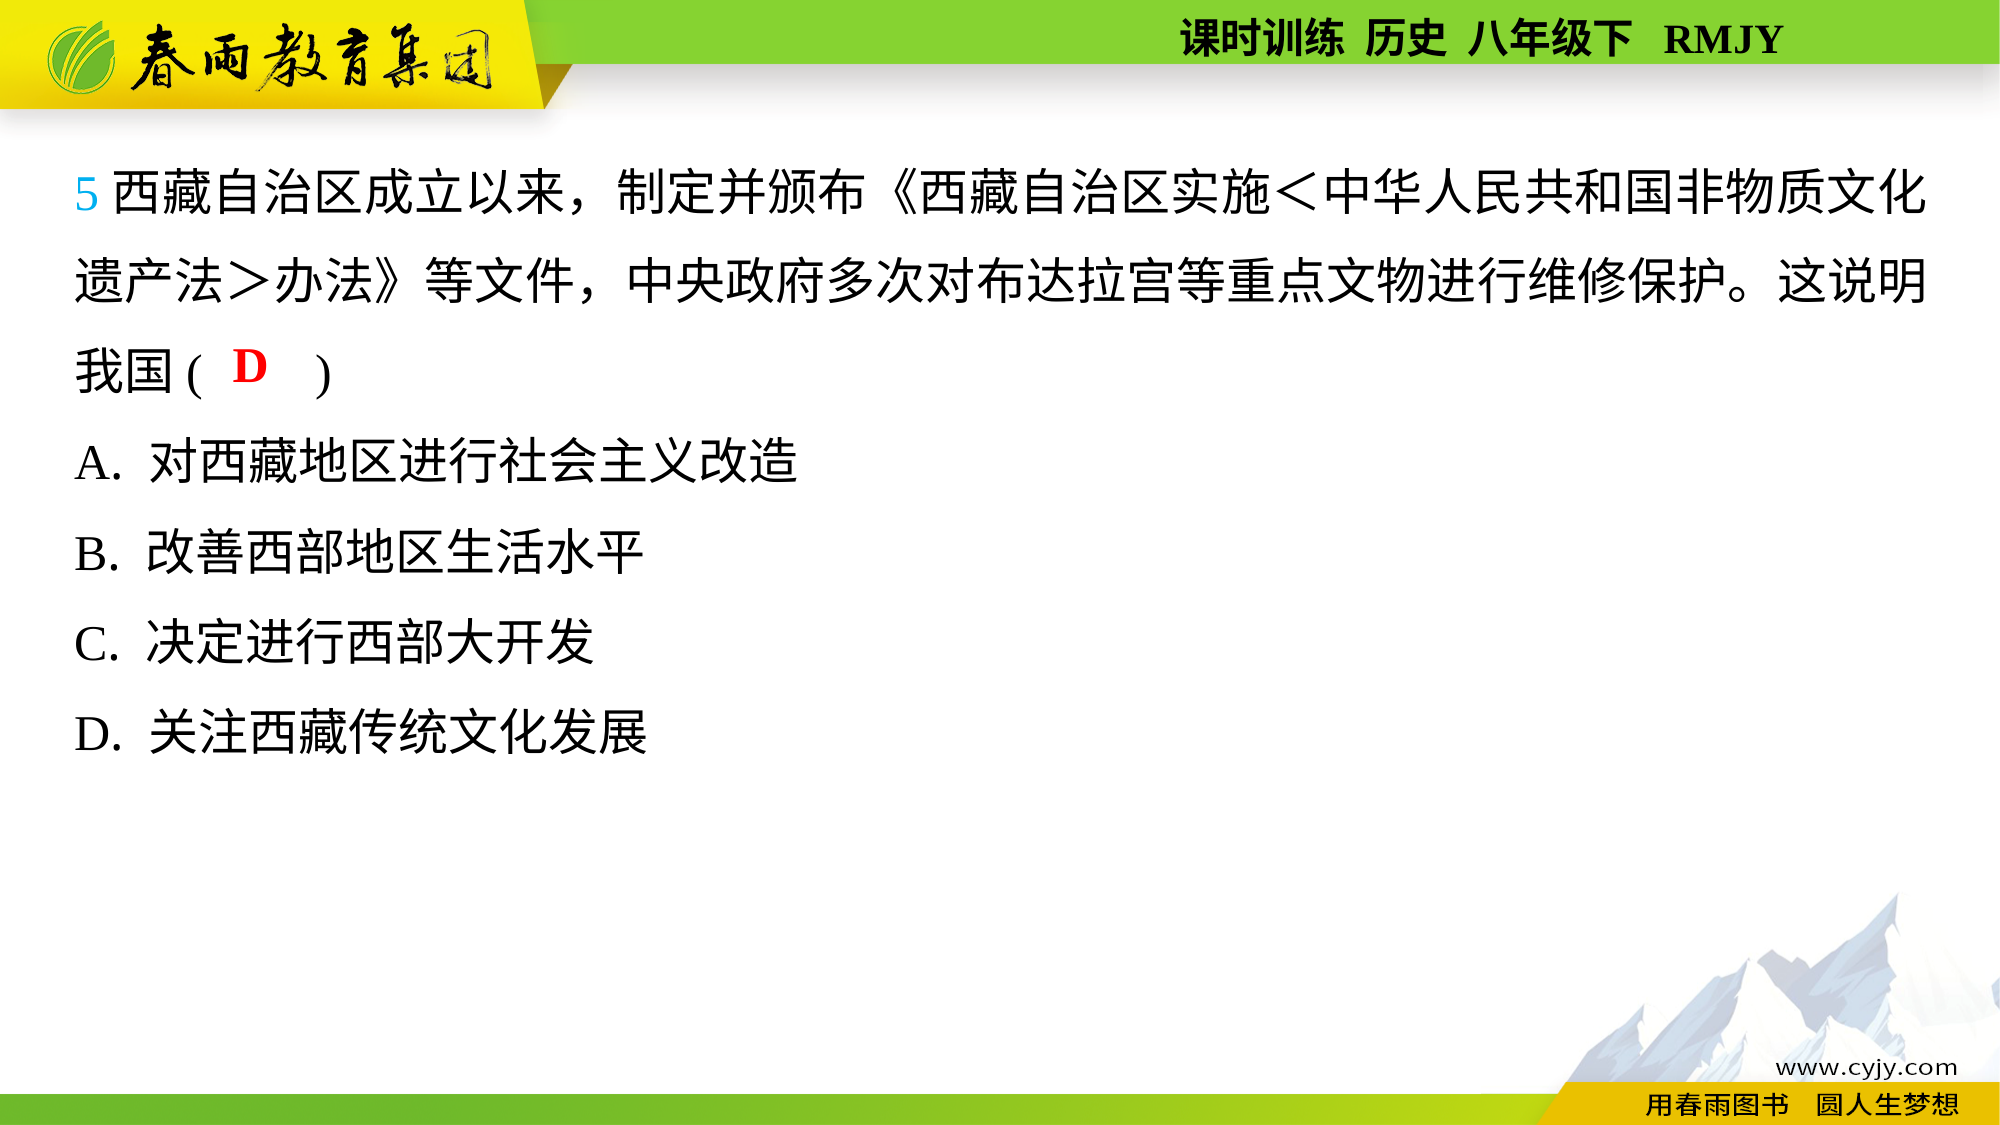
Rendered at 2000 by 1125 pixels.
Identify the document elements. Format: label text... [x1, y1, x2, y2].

text_box D [217, 324, 284, 400]
picture [0, 0, 2000, 1125]
list 5西藏自治区成立以来，制定并颁布《西藏自治区实施＜中华人民共和国非物质文化遗产法＞办法》等文件，中央政府多次对布达拉宫等重点文物进行维修保护。这说明我国( ) A. 对西藏地区进行社会主义改造 B. 改善西部地区生活水平 C. 决定进行西部大开发 D. 关注西藏传统文化发展 [59, 122, 1944, 763]
